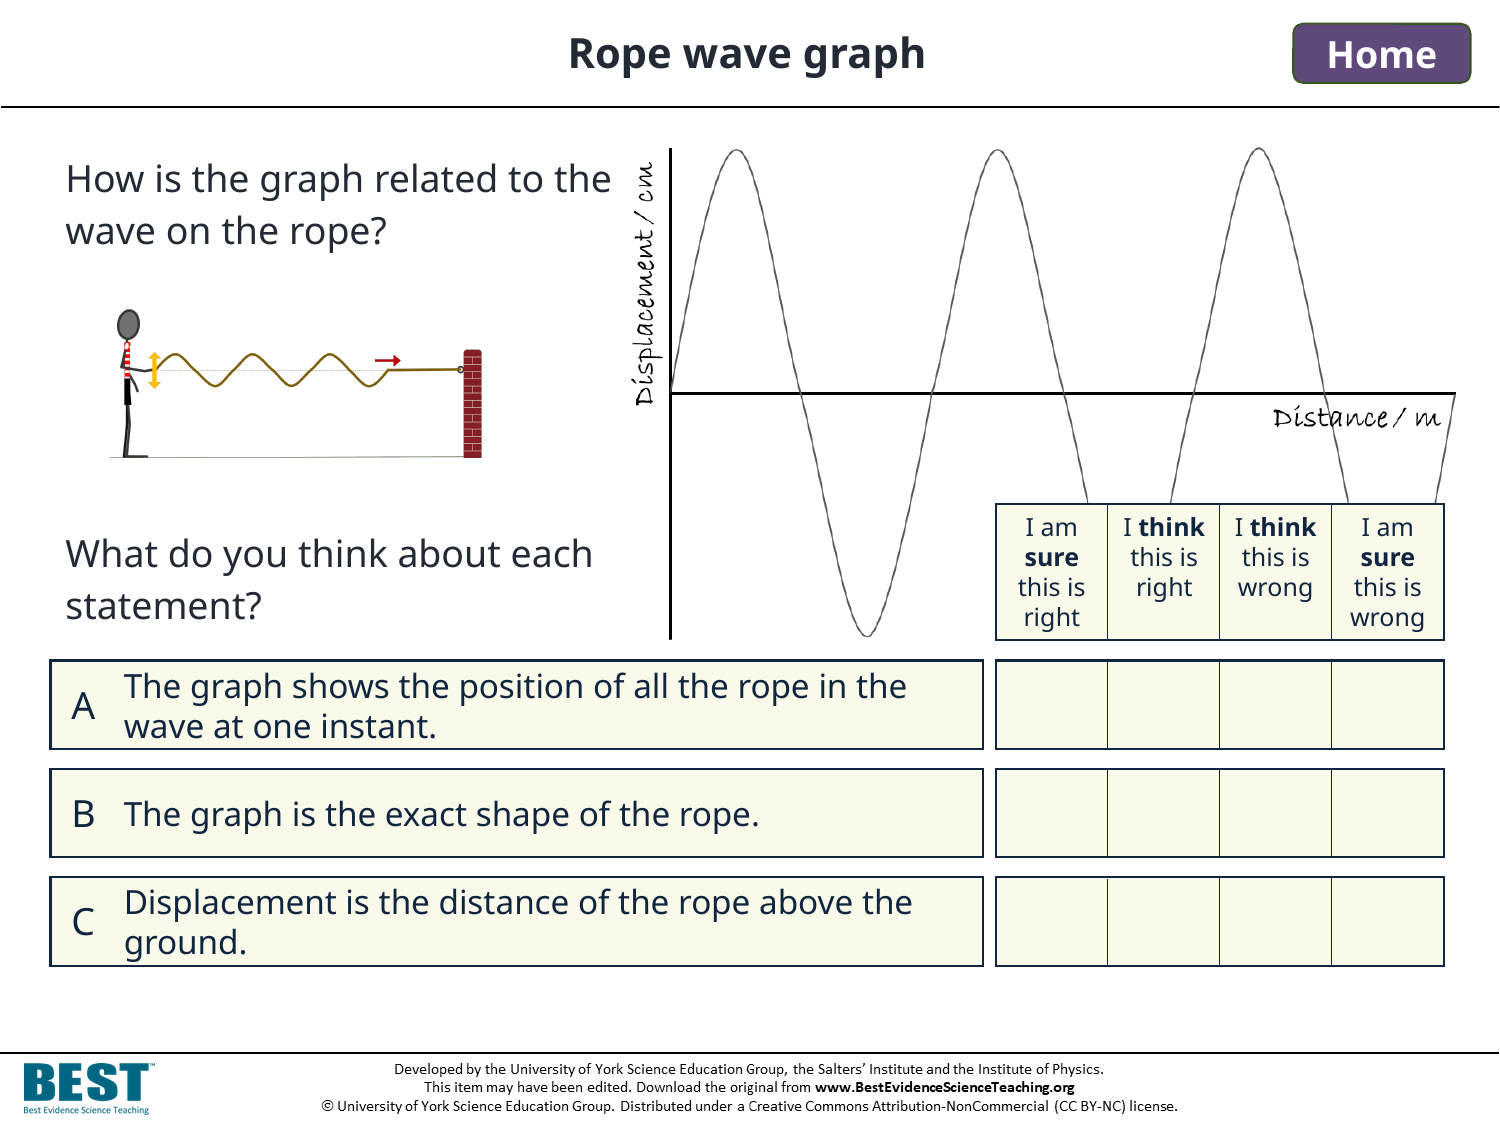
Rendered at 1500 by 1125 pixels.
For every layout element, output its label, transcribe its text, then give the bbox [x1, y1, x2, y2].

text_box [995, 768, 1444, 859]
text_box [995, 503, 1444, 642]
picture [0, 106, 1500, 1125]
text_box Rope wave graph [23, 4, 1471, 99]
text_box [995, 660, 1444, 750]
text_box Home [1292, 22, 1472, 84]
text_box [995, 876, 1444, 968]
